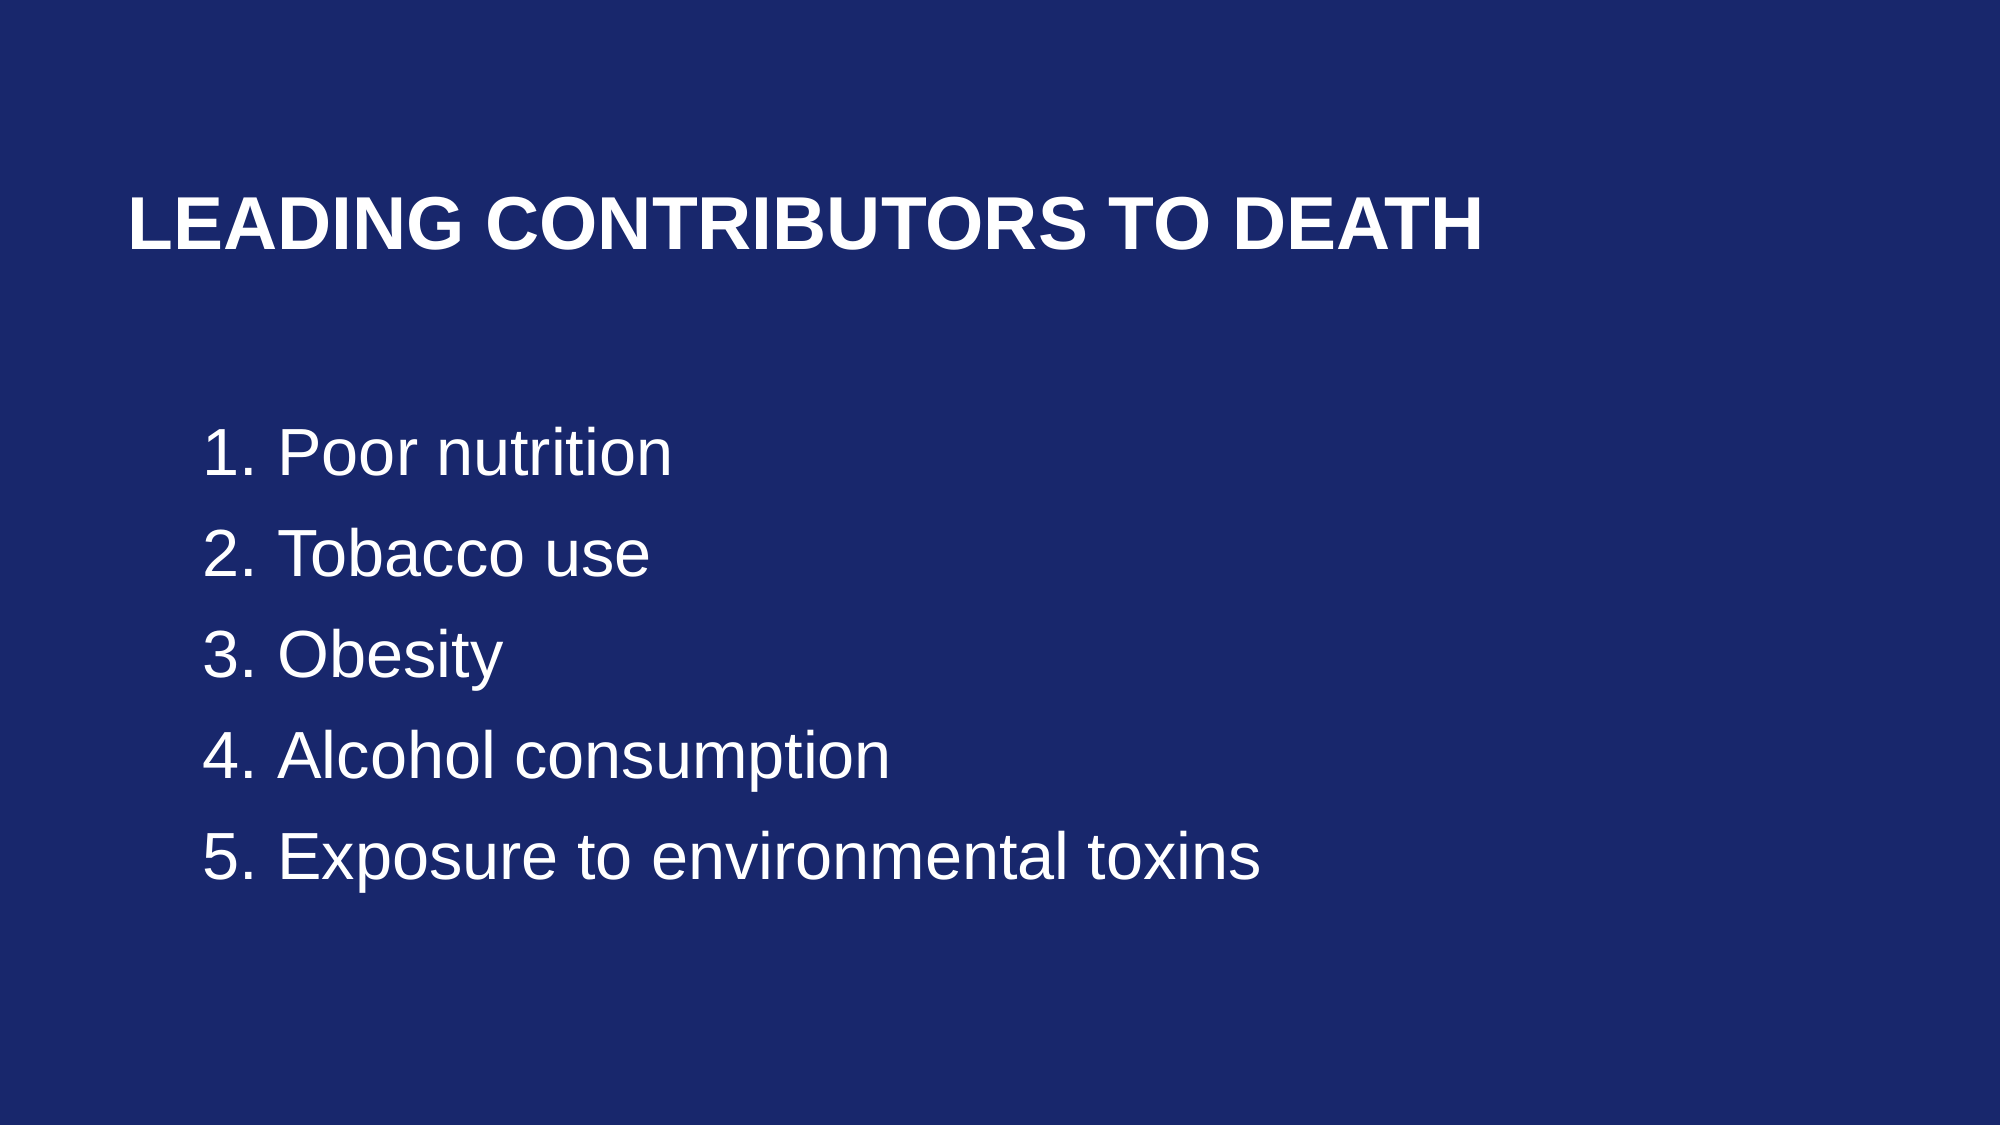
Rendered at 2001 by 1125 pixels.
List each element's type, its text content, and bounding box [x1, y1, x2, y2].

list Poor nutrition Tobacco use Obesity Alcohol consumption Exposure to environmental toxins [112, 351, 1775, 950]
title Leading Contributors to Death [112, 99, 1775, 339]
